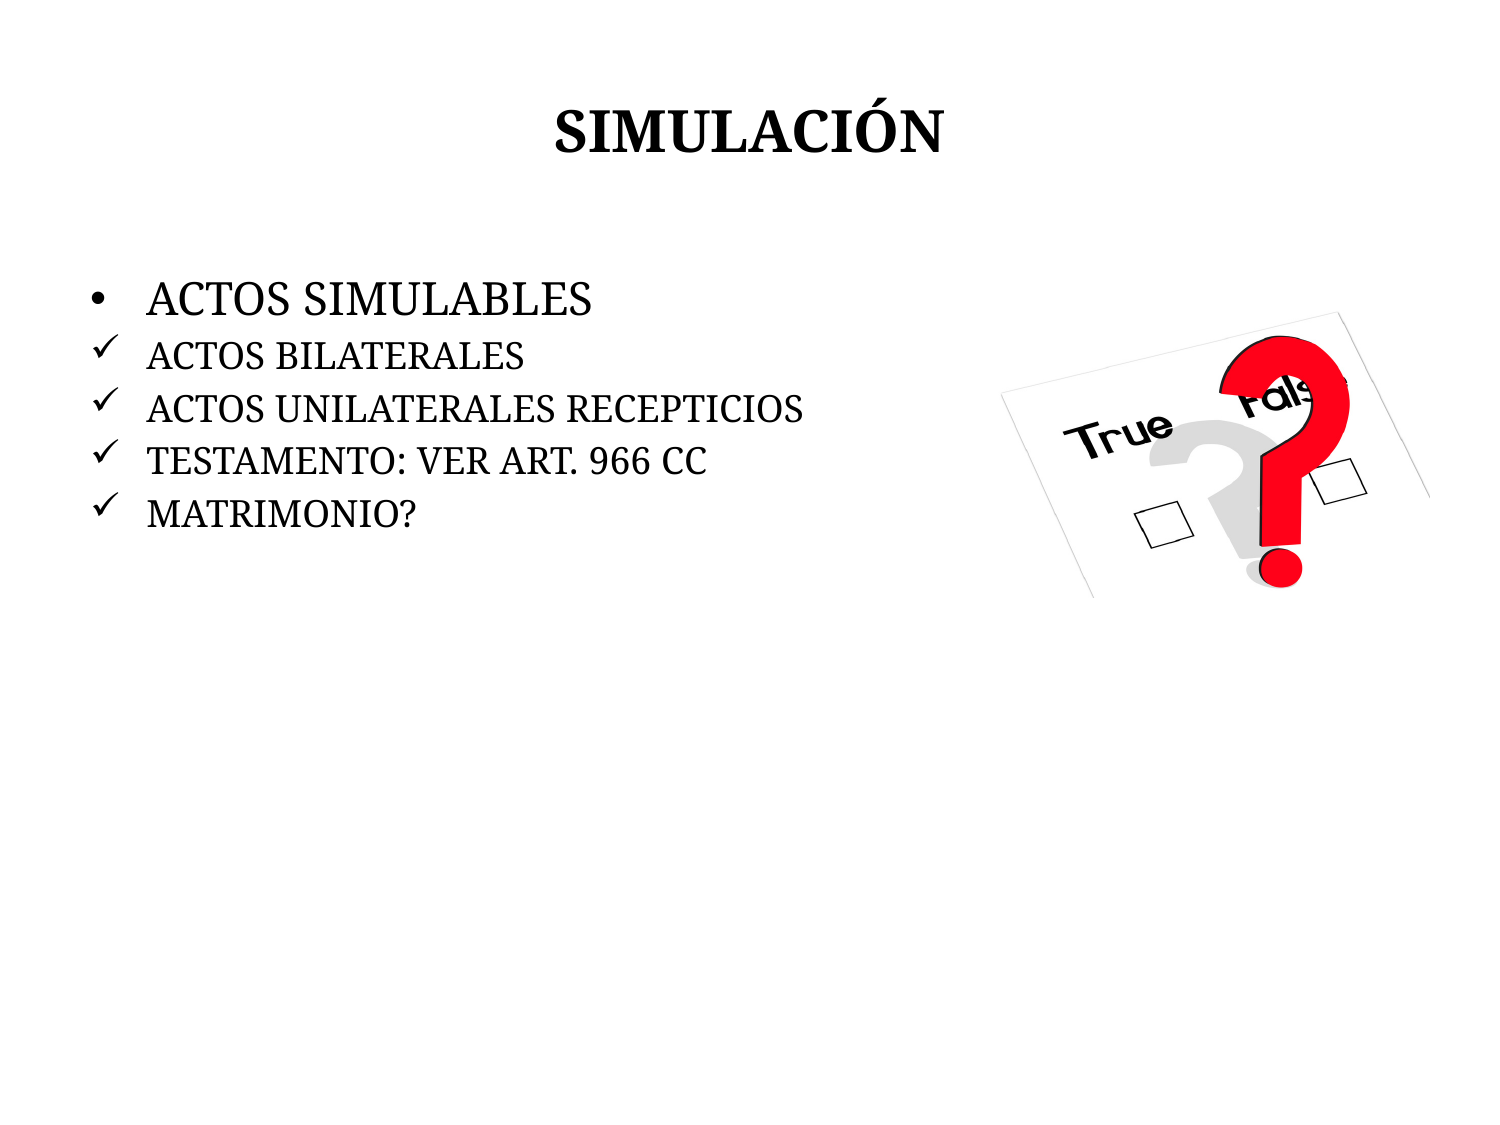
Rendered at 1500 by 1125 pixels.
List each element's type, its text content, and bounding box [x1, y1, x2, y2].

list ACTOS SIMULABLES ACTOS BILATERALES ACTOS UNILATERALES RECEPTICIOS TESTAMENTO: VER ART. 966 CC MATRIMONIO? [75, 262, 928, 1005]
picture [997, 310, 1430, 599]
title SIMULACIÓN [75, 45, 1425, 213]
